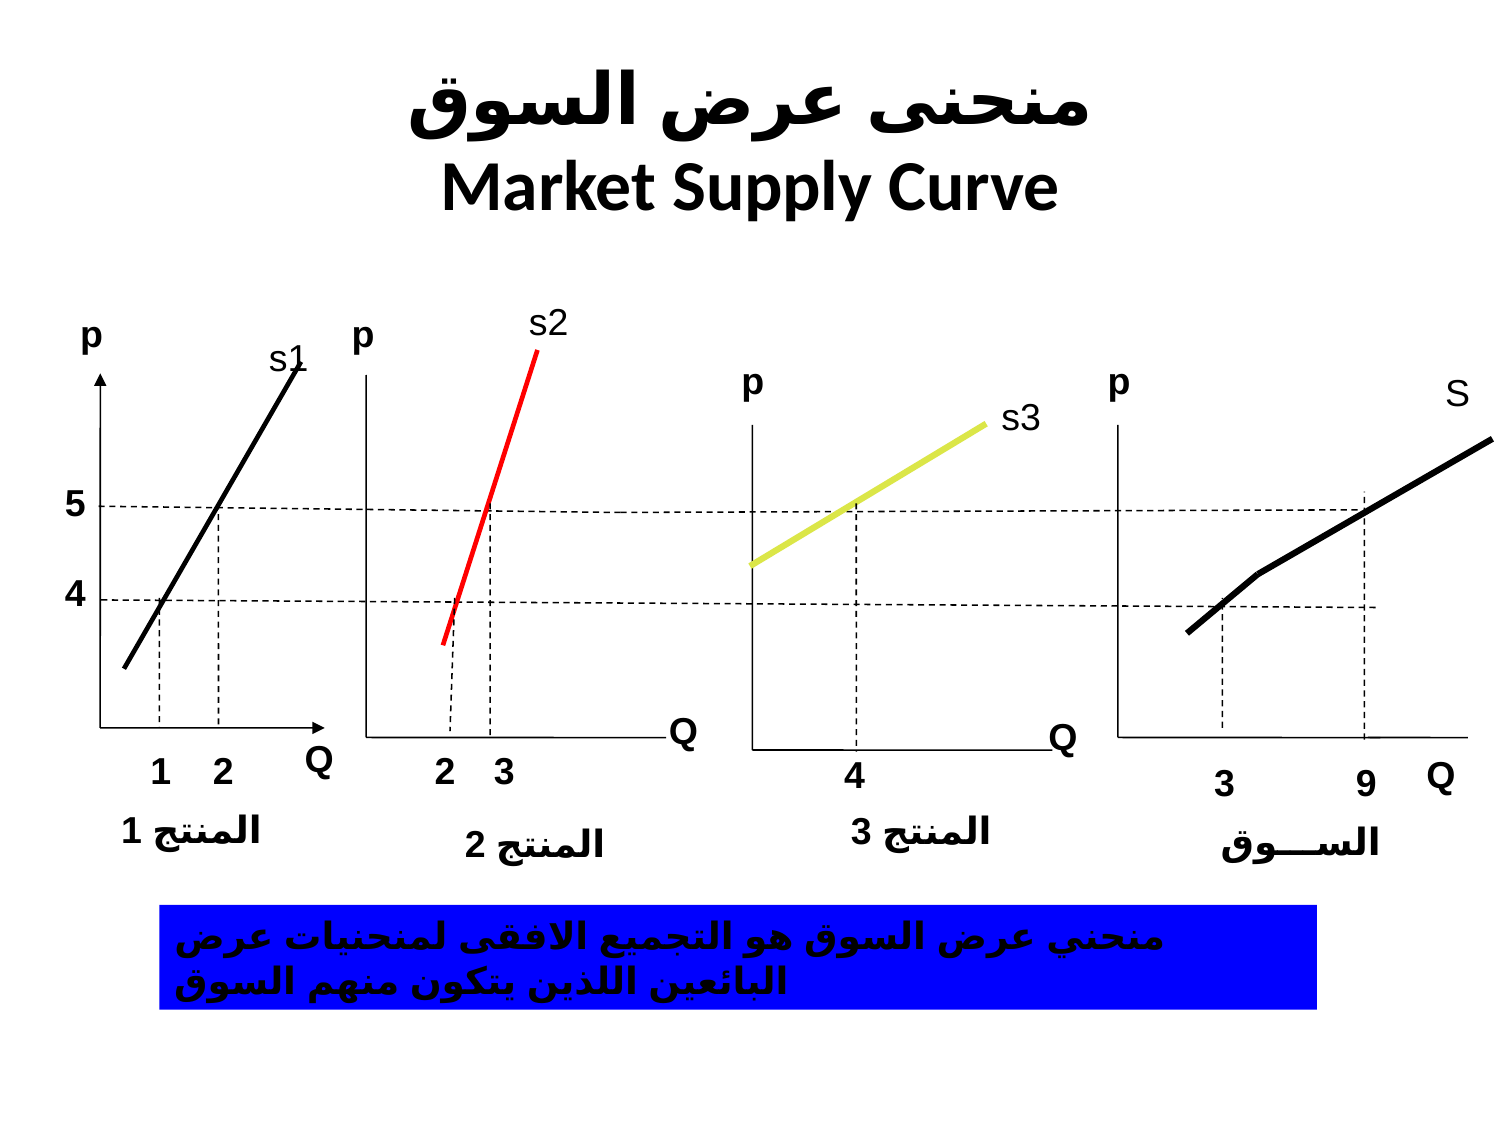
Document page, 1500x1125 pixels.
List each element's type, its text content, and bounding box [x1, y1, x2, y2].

text_box s3 [986, 385, 1056, 446]
text_box المنتج 1 [106, 798, 277, 859]
text_box Q [289, 727, 349, 788]
text_box p [336, 302, 390, 363]
text_box s1 [254, 326, 324, 386]
text_box المنتج 3 [836, 799, 1007, 860]
text_box p [726, 349, 780, 410]
text_box 3 [478, 739, 530, 800]
text_box [94, 373, 107, 471]
text_box المنتج 2 [449, 812, 621, 873]
text_box S [1430, 361, 1486, 422]
text_box 4 [829, 743, 880, 804]
text_box منحني عرض السوق هو التجميع الافقى لمنحنيات عرض البائعين اللذين يتكون منهم السوق [159, 904, 1317, 1010]
text_box p [1092, 349, 1146, 410]
text_box 3 [1199, 751, 1250, 812]
text_box [312, 721, 323, 727]
text_box s2 [514, 290, 584, 351]
text_box 9 [1340, 751, 1392, 812]
text_box 2 [419, 739, 470, 800]
text_box Q [653, 699, 713, 760]
text_box Q [1411, 743, 1471, 804]
text_box p [65, 302, 118, 363]
title منحنى عرض السوق Market Supply Curve [75, 45, 1425, 233]
text_box Q [1033, 705, 1093, 766]
text_box الســـوق [1205, 810, 1396, 871]
text_box 1 2 [135, 739, 249, 800]
text_box 5 4 [49, 471, 101, 622]
